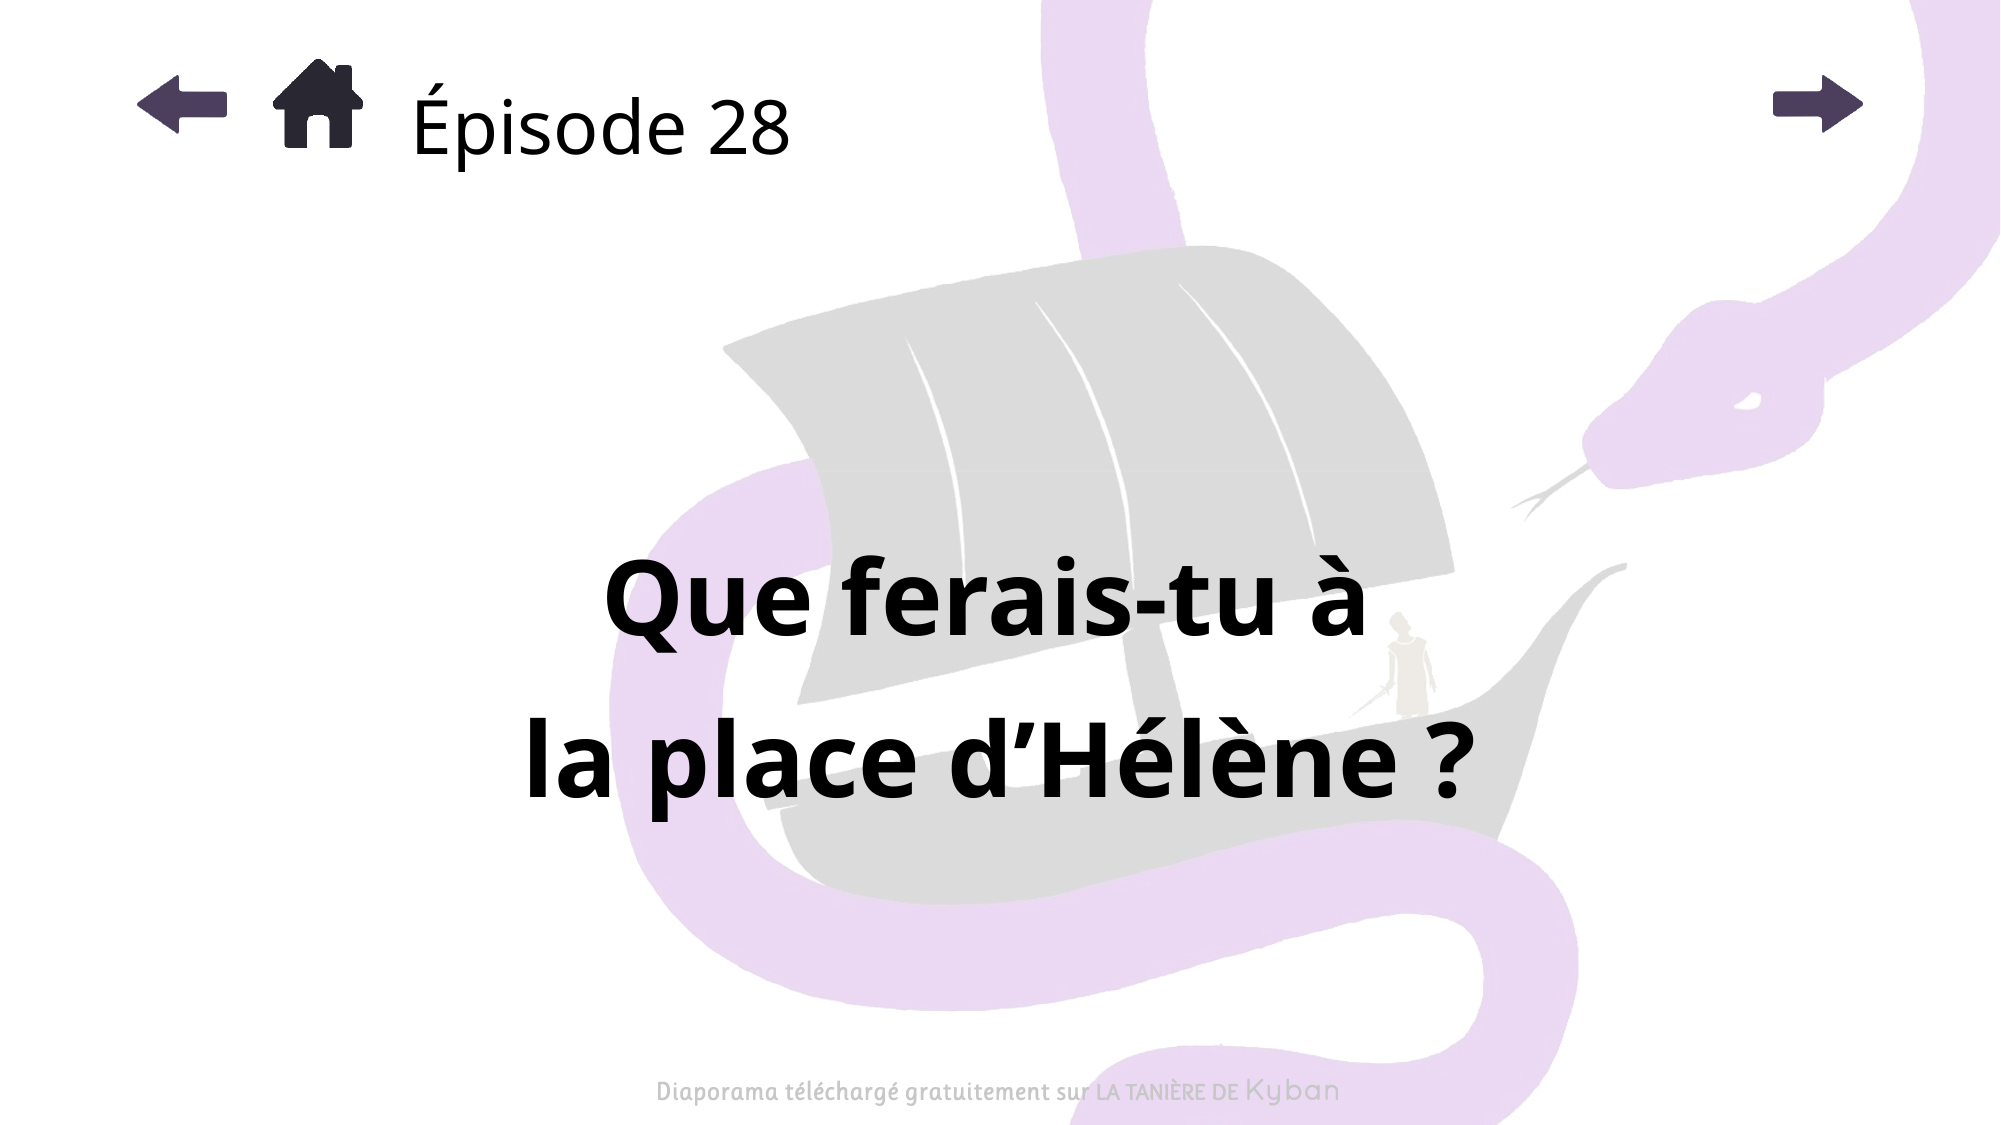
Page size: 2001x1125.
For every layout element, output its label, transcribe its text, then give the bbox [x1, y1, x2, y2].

title Épisode 28 [395, 59, 1863, 202]
picture [0, 0, 2001, 1125]
list Que ferais-tu à la place d’Hélène ? [137, 299, 1863, 1014]
